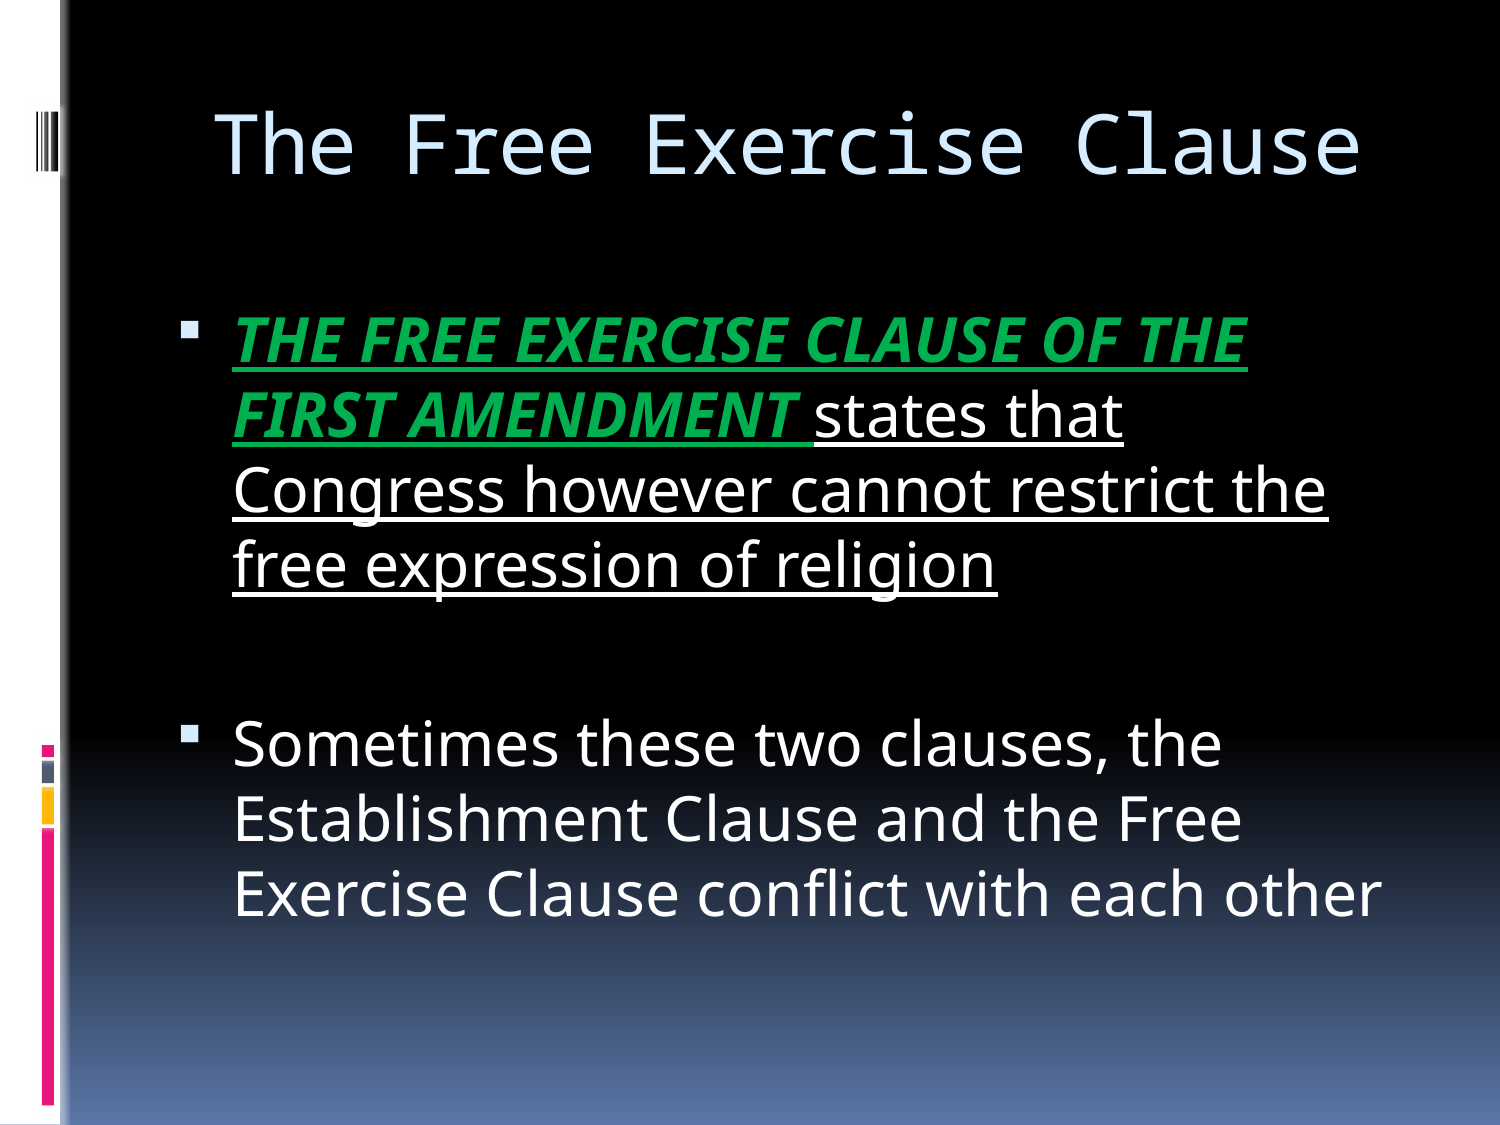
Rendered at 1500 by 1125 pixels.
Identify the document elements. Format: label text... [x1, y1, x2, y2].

title The Free Exercise Clause [150, 83, 1425, 234]
list THE FREE EXERCISE CLAUSE OF THE FIRST AMENDMENT states that Congress however cannot restrict the free expression of religion Sometimes these two clauses, the Establishment Clause and the Free Exercise Clause conflict with each other [150, 292, 1425, 1043]
